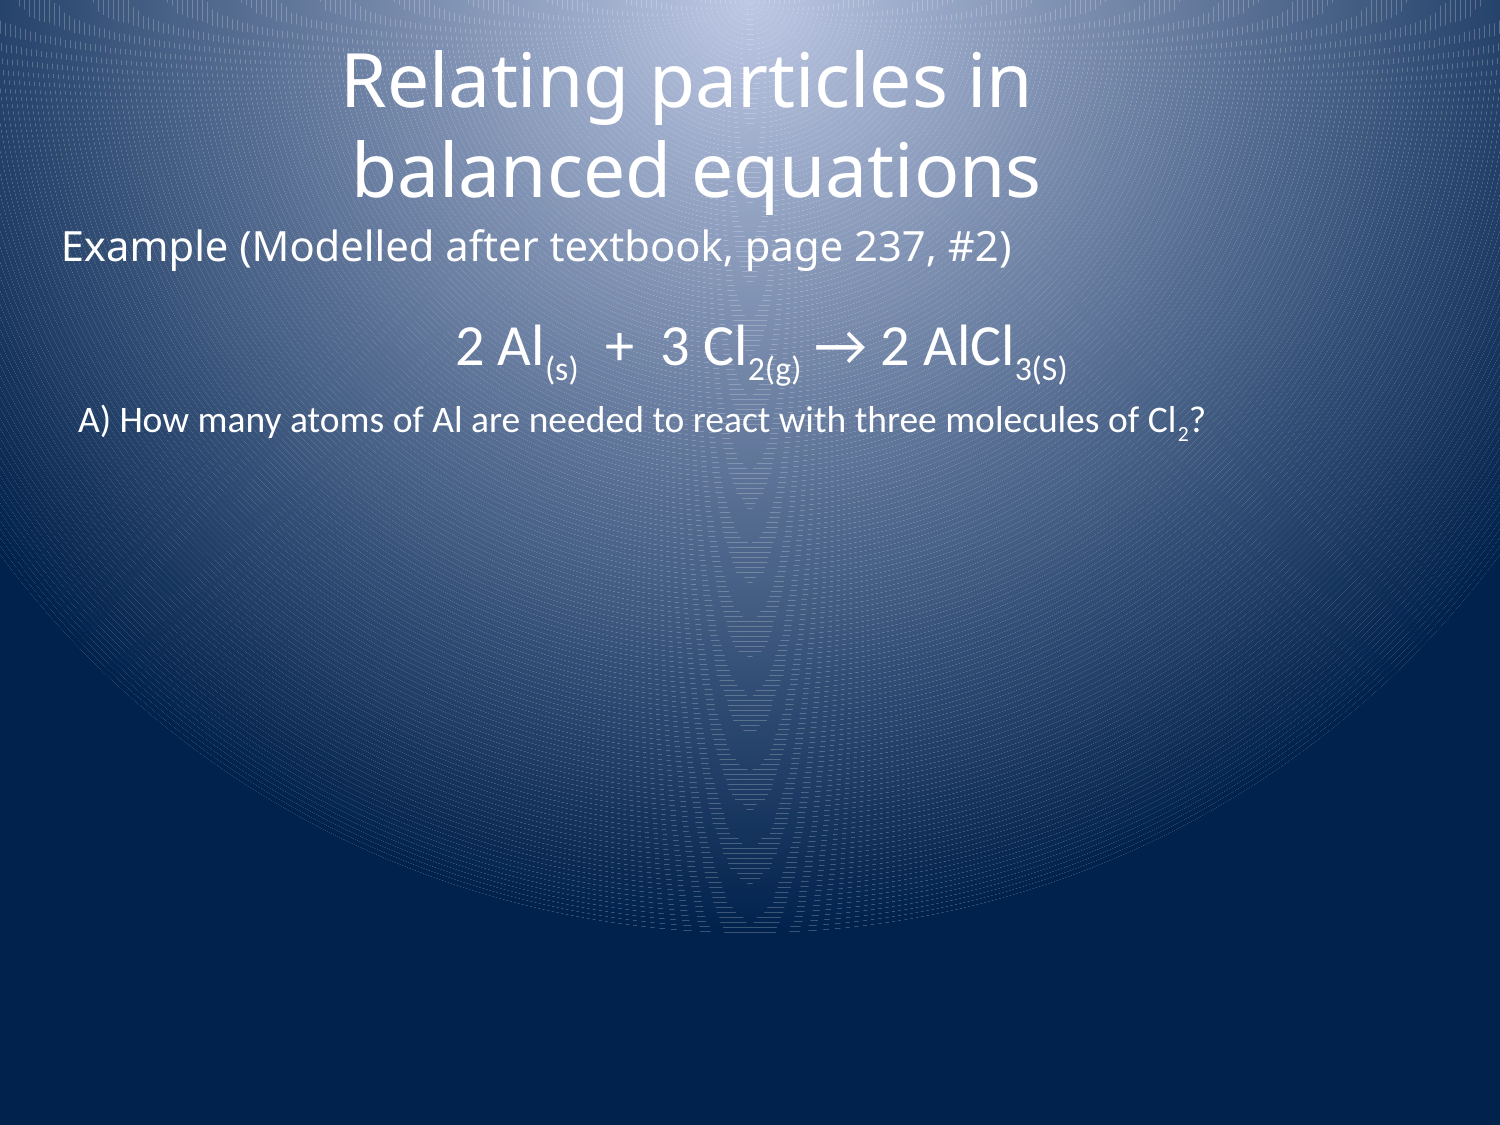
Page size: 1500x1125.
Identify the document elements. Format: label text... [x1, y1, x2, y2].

text_box 2 Al(s) + 3 Cl2(g) → 2 AlCl3(S) [440, 299, 1097, 387]
text_box Example (Modelled after textbook, page 237, #2) [46, 212, 1027, 278]
text_box A) How many atoms of Al are needed to react with three molecules of Cl2? [63, 387, 1222, 454]
text_box Relating particles in balanced equations [326, 24, 1068, 220]
